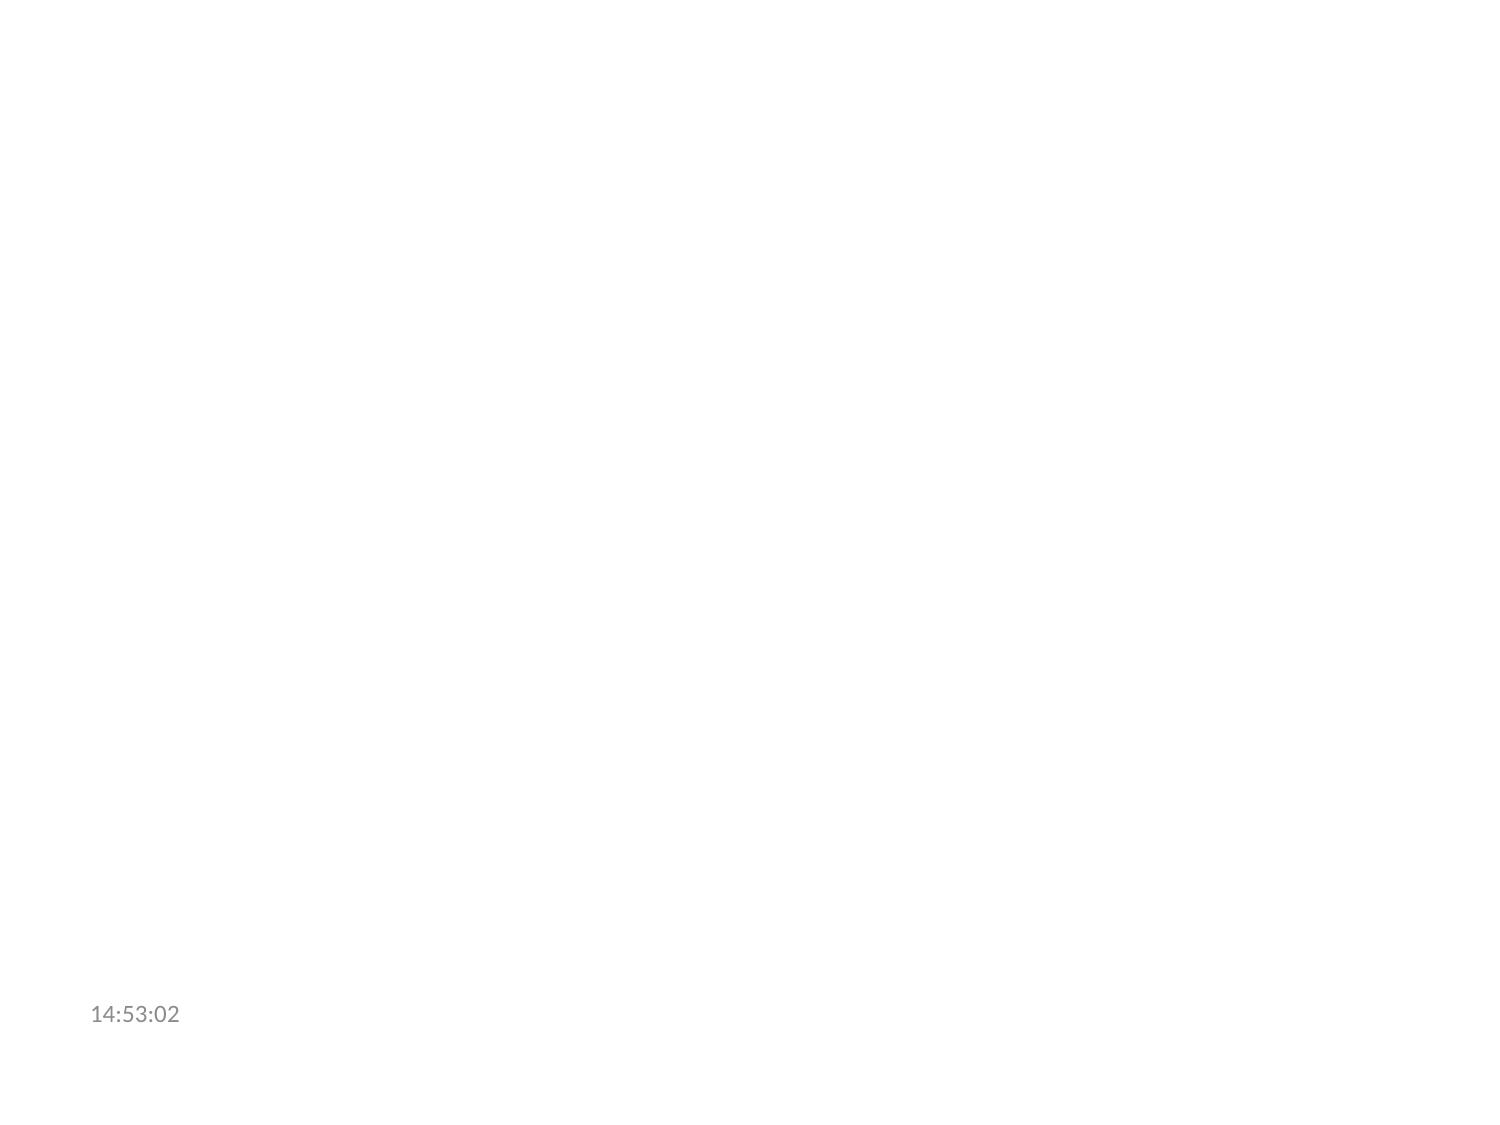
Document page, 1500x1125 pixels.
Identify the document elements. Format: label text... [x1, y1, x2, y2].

text_box 15:35:09 [75, 982, 425, 1043]
